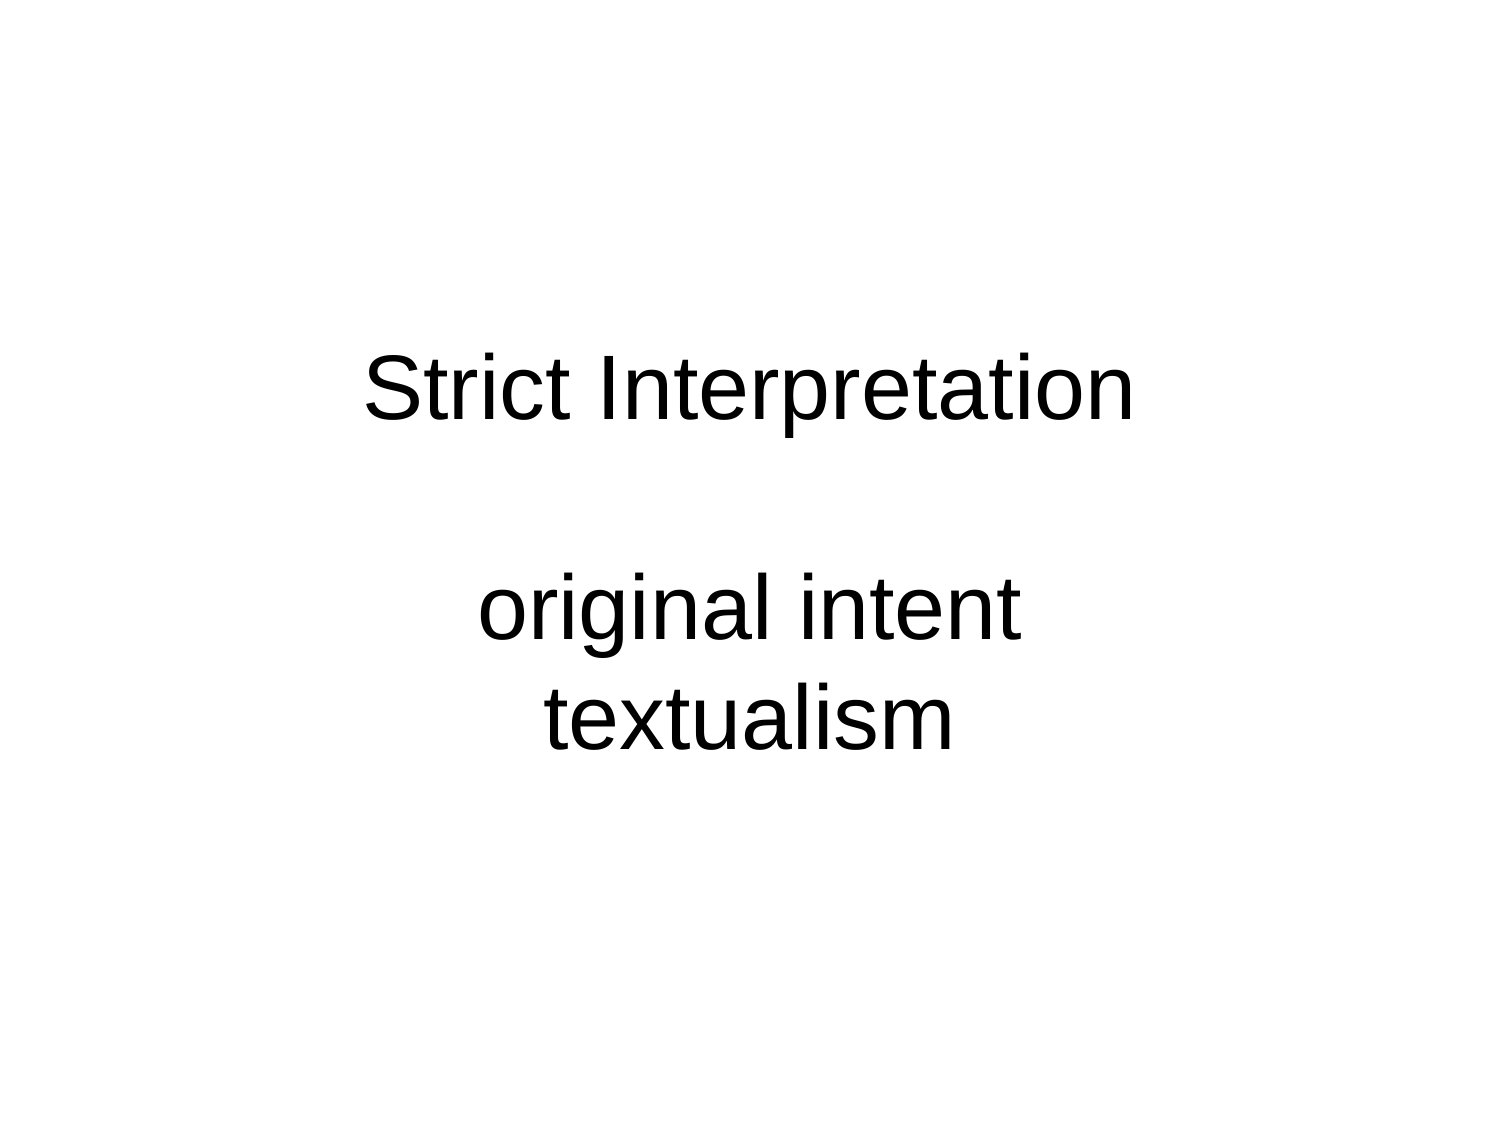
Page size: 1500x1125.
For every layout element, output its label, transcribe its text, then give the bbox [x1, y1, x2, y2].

title Strict Interpretation original intent textualism [74, 44, 1426, 1051]
